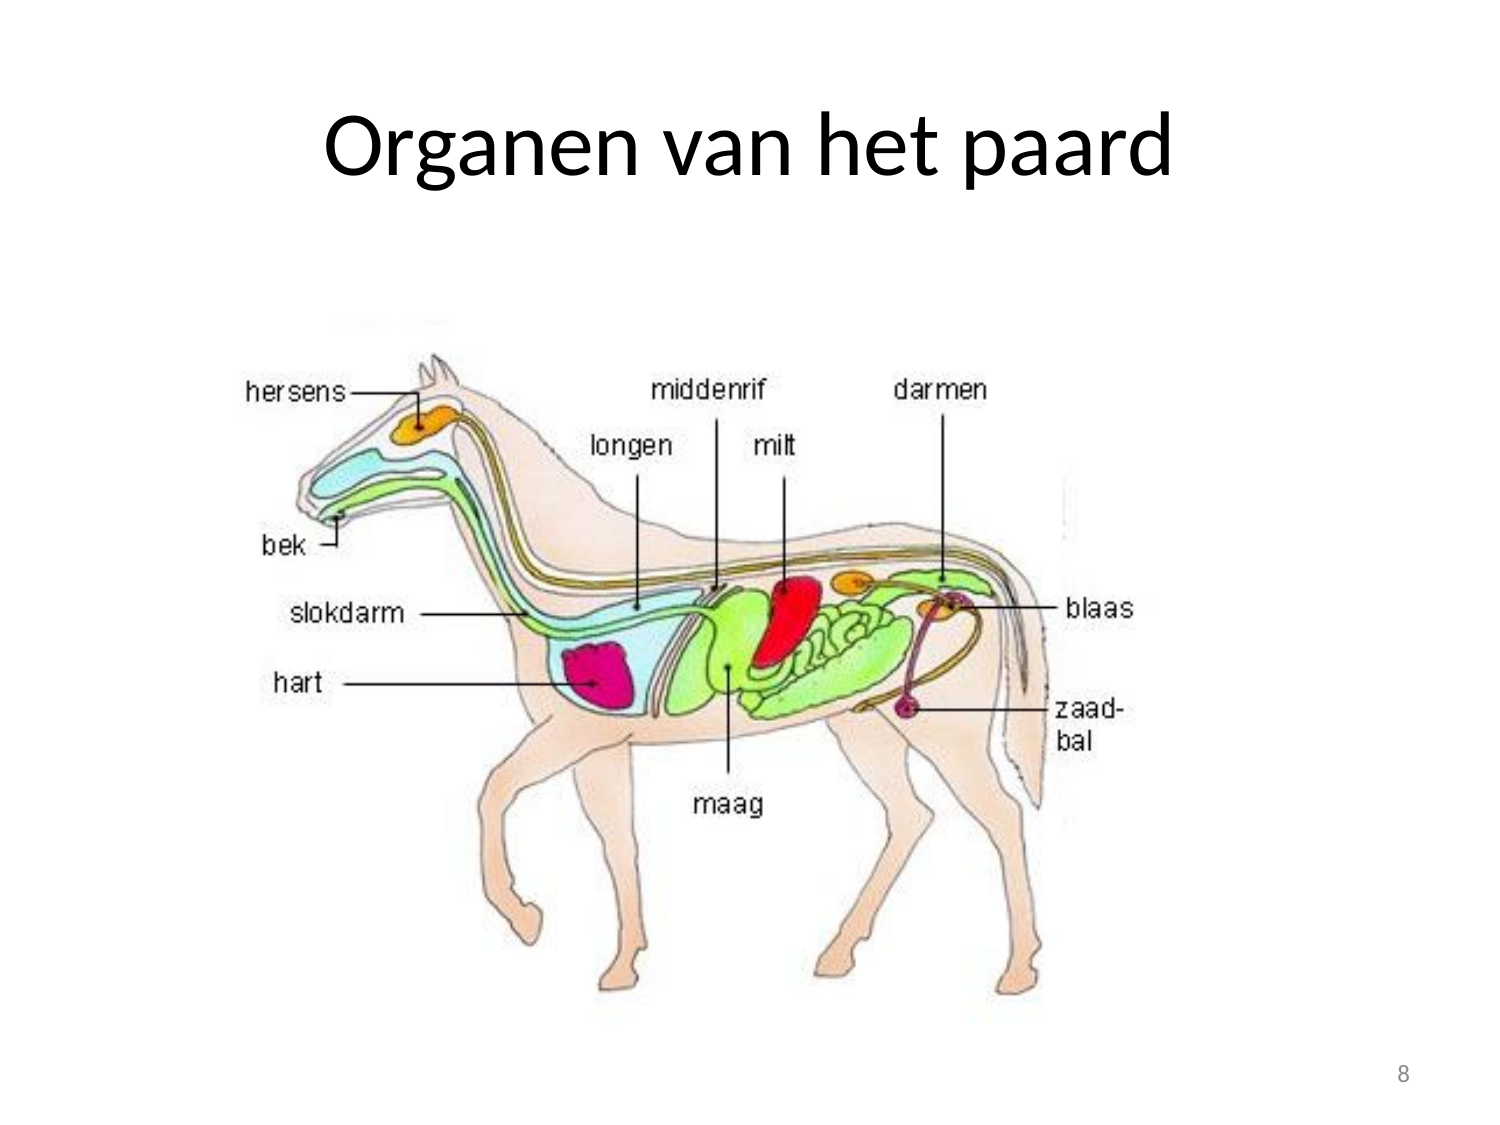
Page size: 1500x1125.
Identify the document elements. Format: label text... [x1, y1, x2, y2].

slide_number 8 [1074, 1042, 1425, 1103]
title Organen van het paard [75, 45, 1425, 233]
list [222, 316, 1166, 1034]
